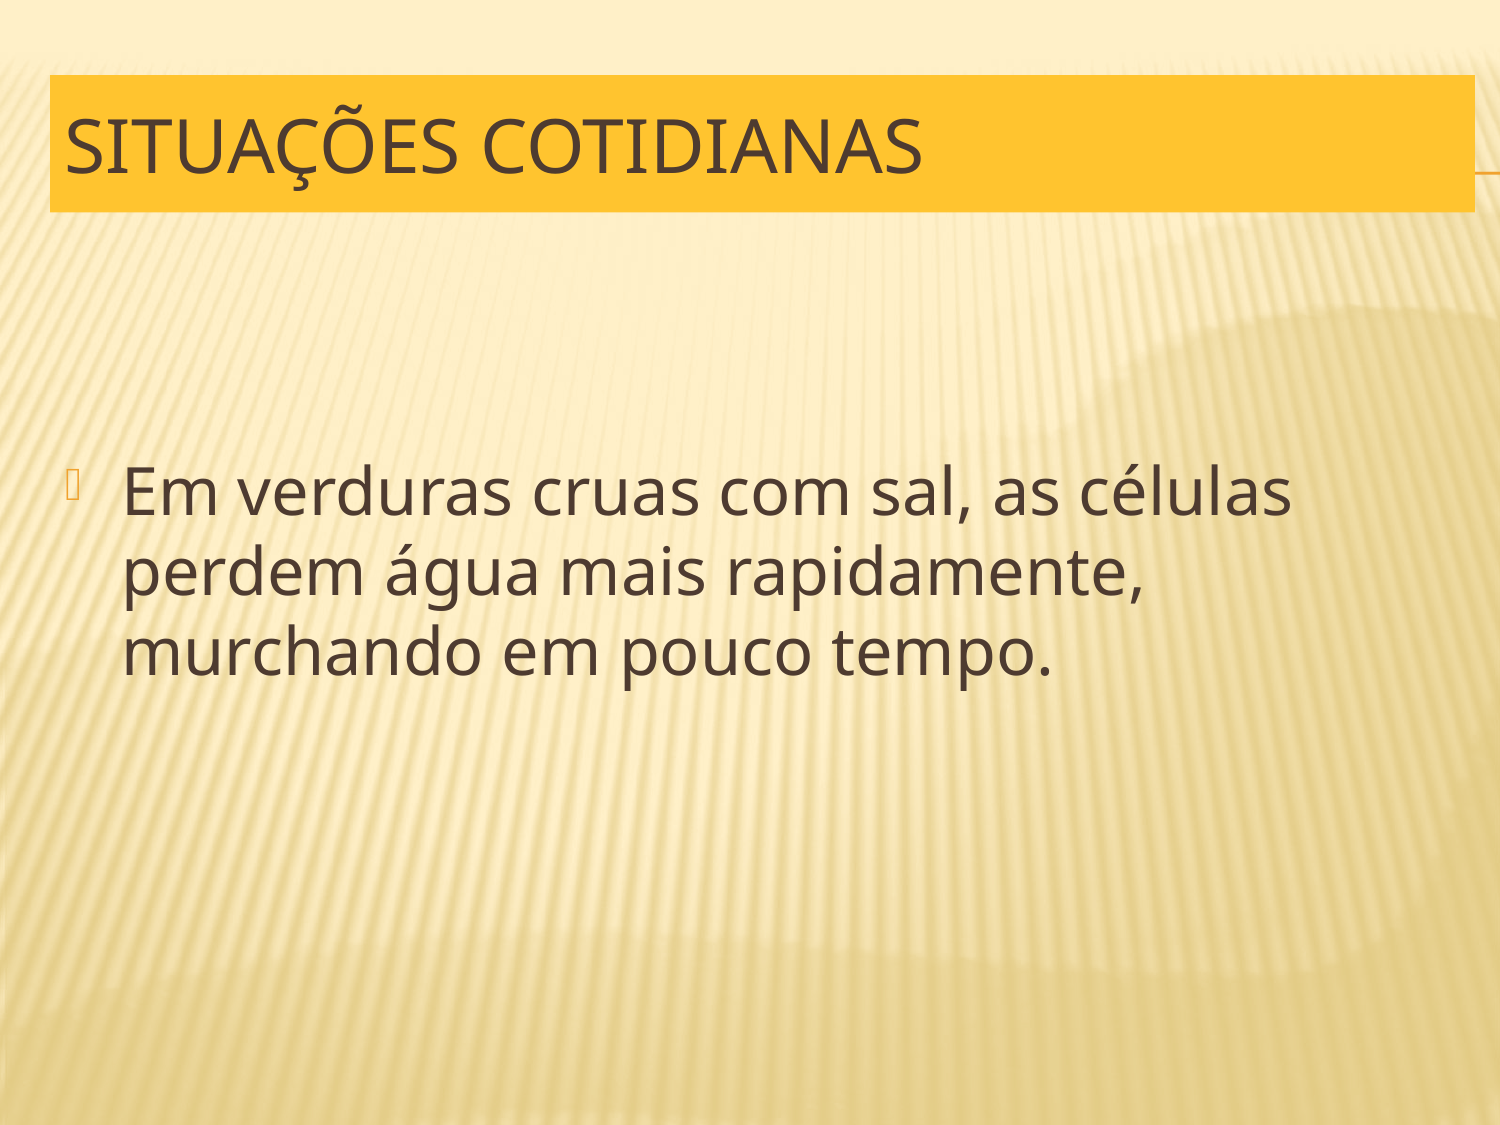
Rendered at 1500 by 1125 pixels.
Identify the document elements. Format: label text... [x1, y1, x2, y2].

list Em verduras cruas com sal, as células perdem água mais rapidamente, murchando em pouco tempo. [49, 254, 1476, 998]
title Situações Cotidianas [50, 75, 1475, 213]
